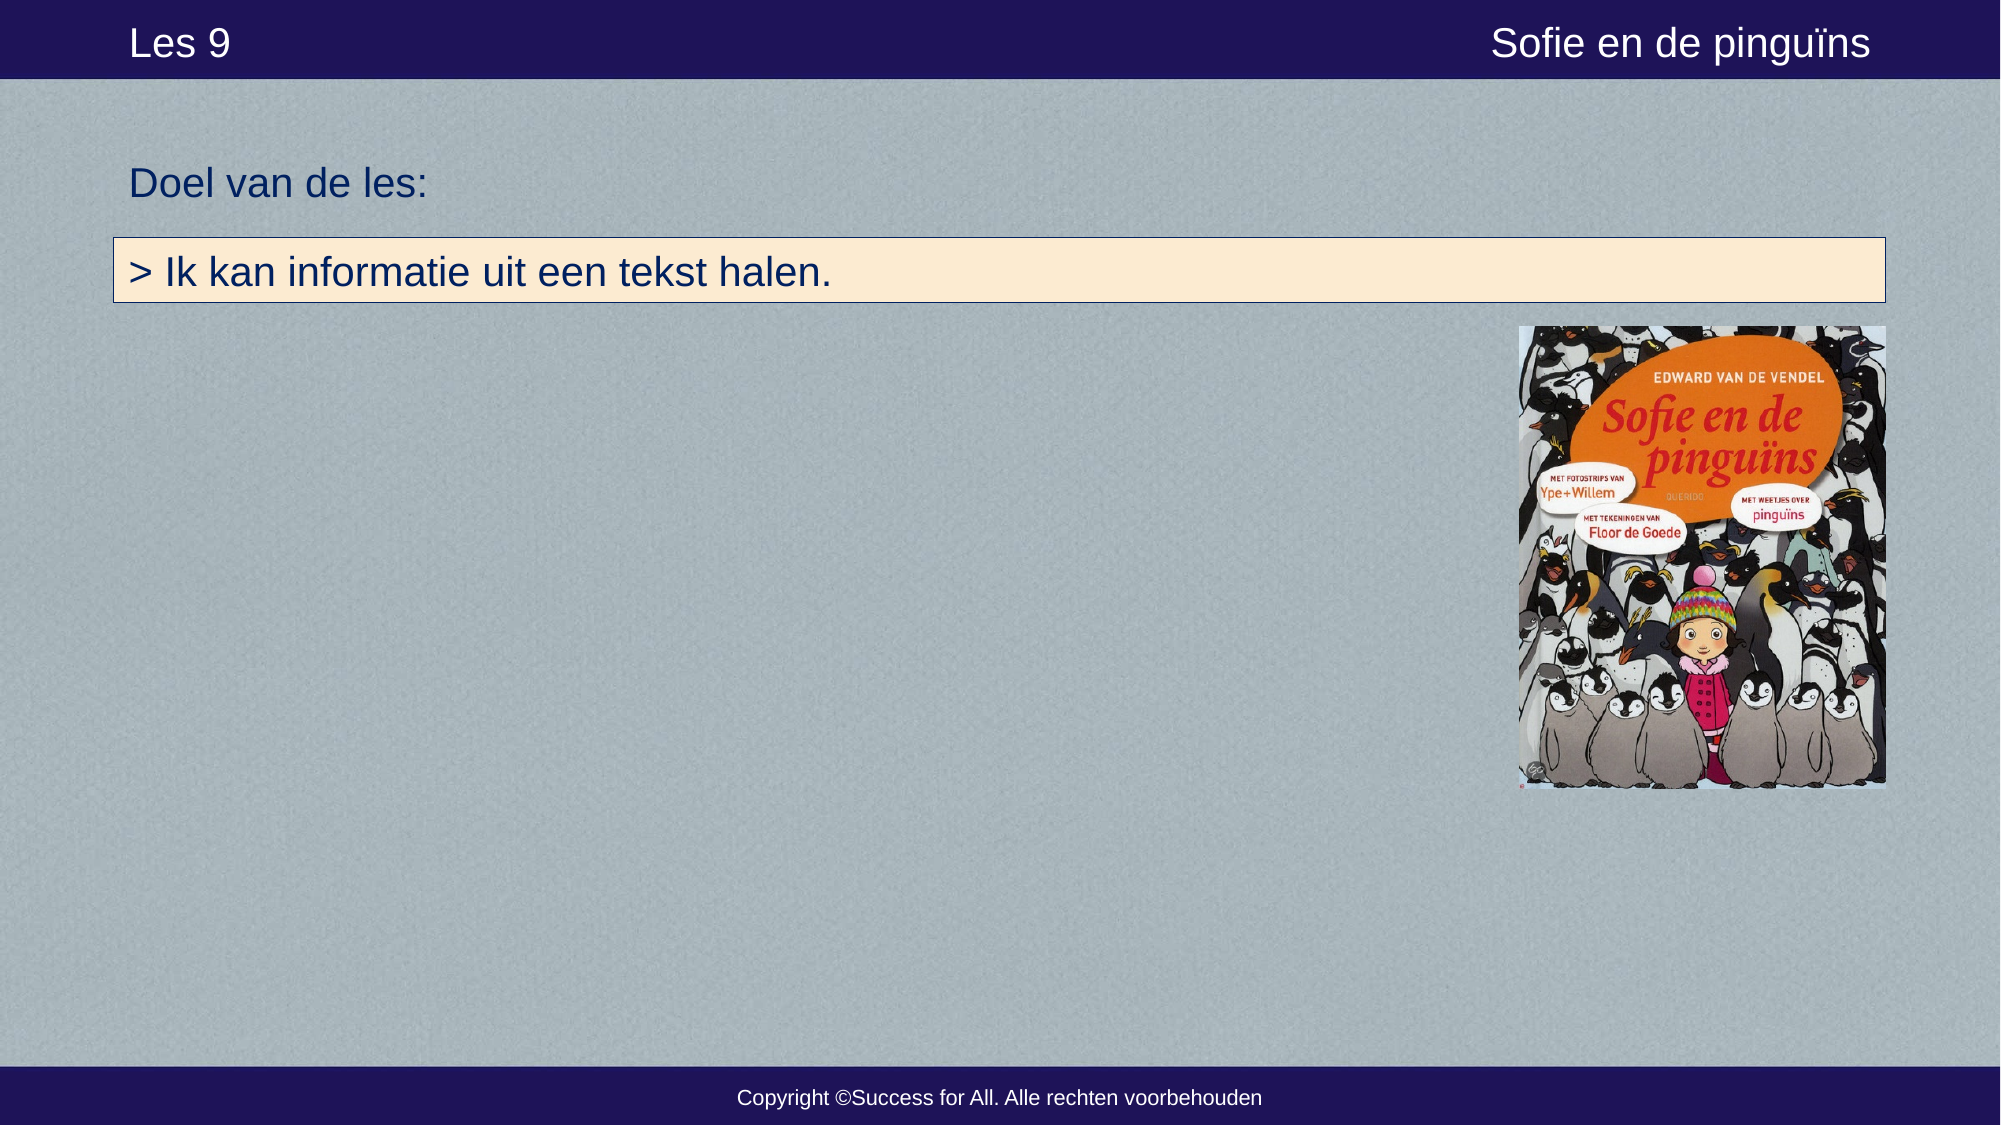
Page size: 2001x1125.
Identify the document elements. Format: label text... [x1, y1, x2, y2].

text_box Doel van de les: [113, 148, 1635, 214]
picture [0, 0, 2001, 1125]
text_box Copyright ©Success for All. Alle rechten voorbehouden [0, 1076, 2000, 1125]
text_box Sofie en de pinguïns [999, 8, 1886, 73]
text_box > Ik kan informatie uit een tekst halen. [113, 237, 1886, 303]
text_box Les 9 [114, 8, 354, 73]
